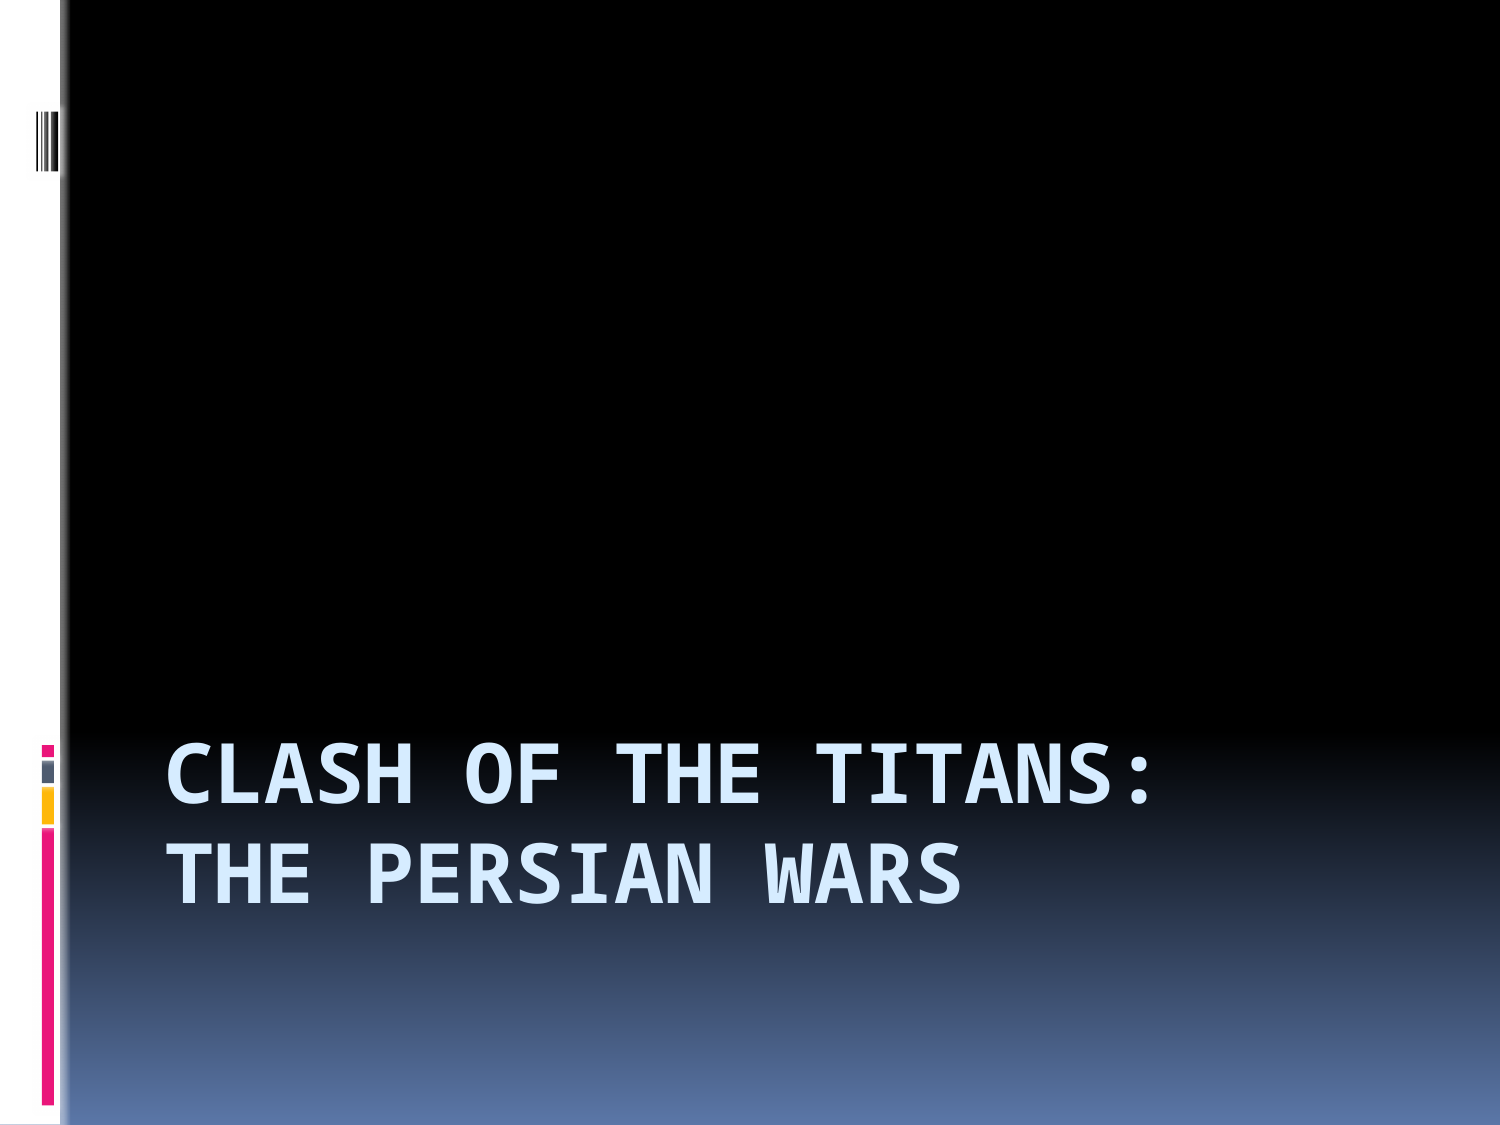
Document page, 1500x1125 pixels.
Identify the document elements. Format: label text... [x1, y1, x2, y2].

title Clash of the Titans: The Persian Wars [150, 712, 1425, 1037]
